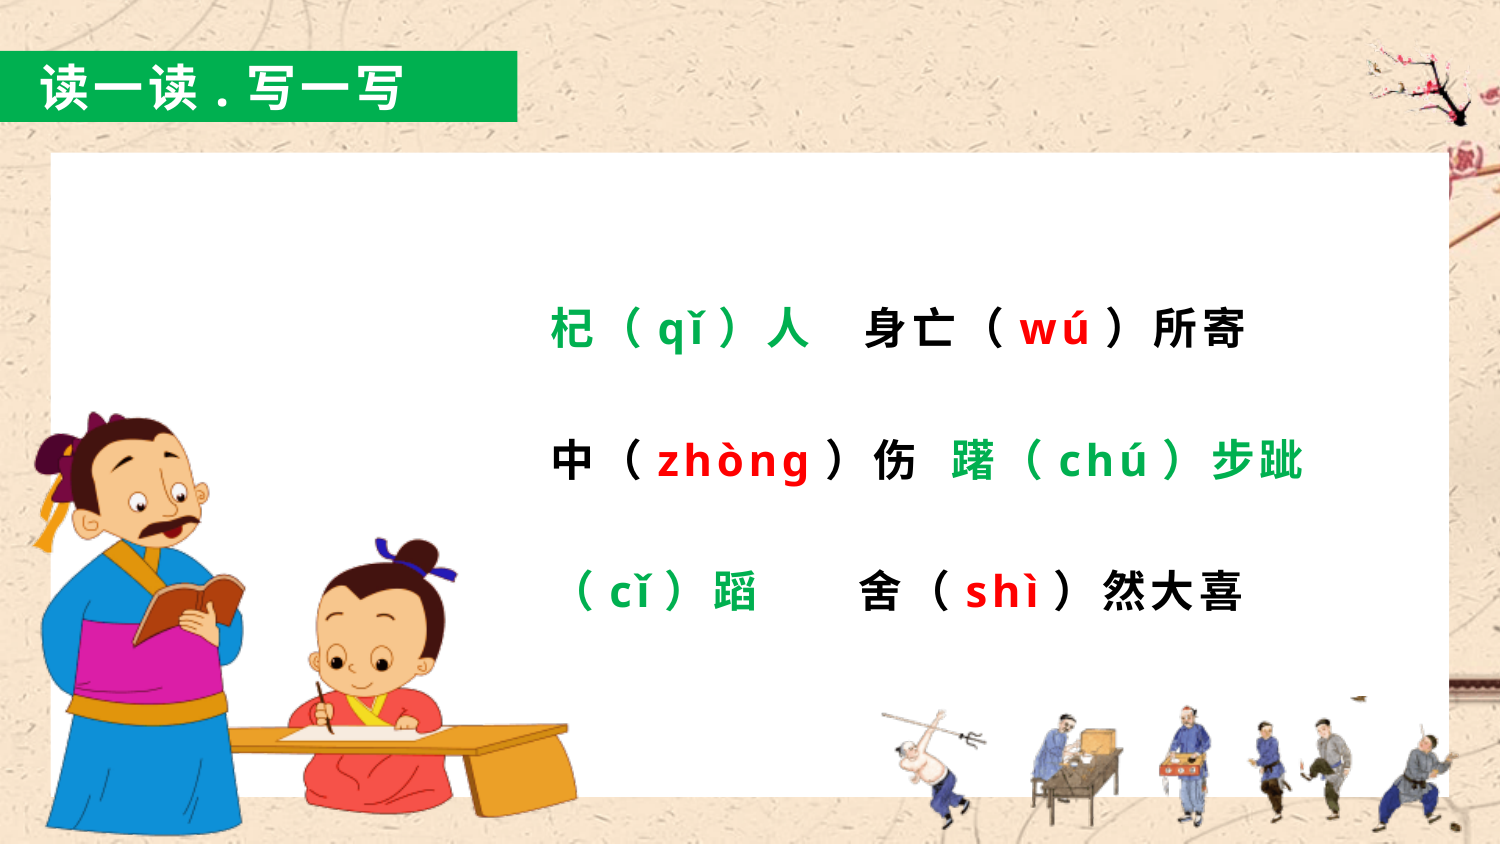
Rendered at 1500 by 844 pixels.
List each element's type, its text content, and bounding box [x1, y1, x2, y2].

picture [0, 0, 1500, 844]
text_box 读一读.写一写 [0, 50, 518, 122]
text_box 杞（qǐ）人 身亡（wú）所寄 中（zhòng）伤 躇（chú）步跐（cǐ）蹈 舍（shì）然大喜 [539, 216, 1467, 622]
